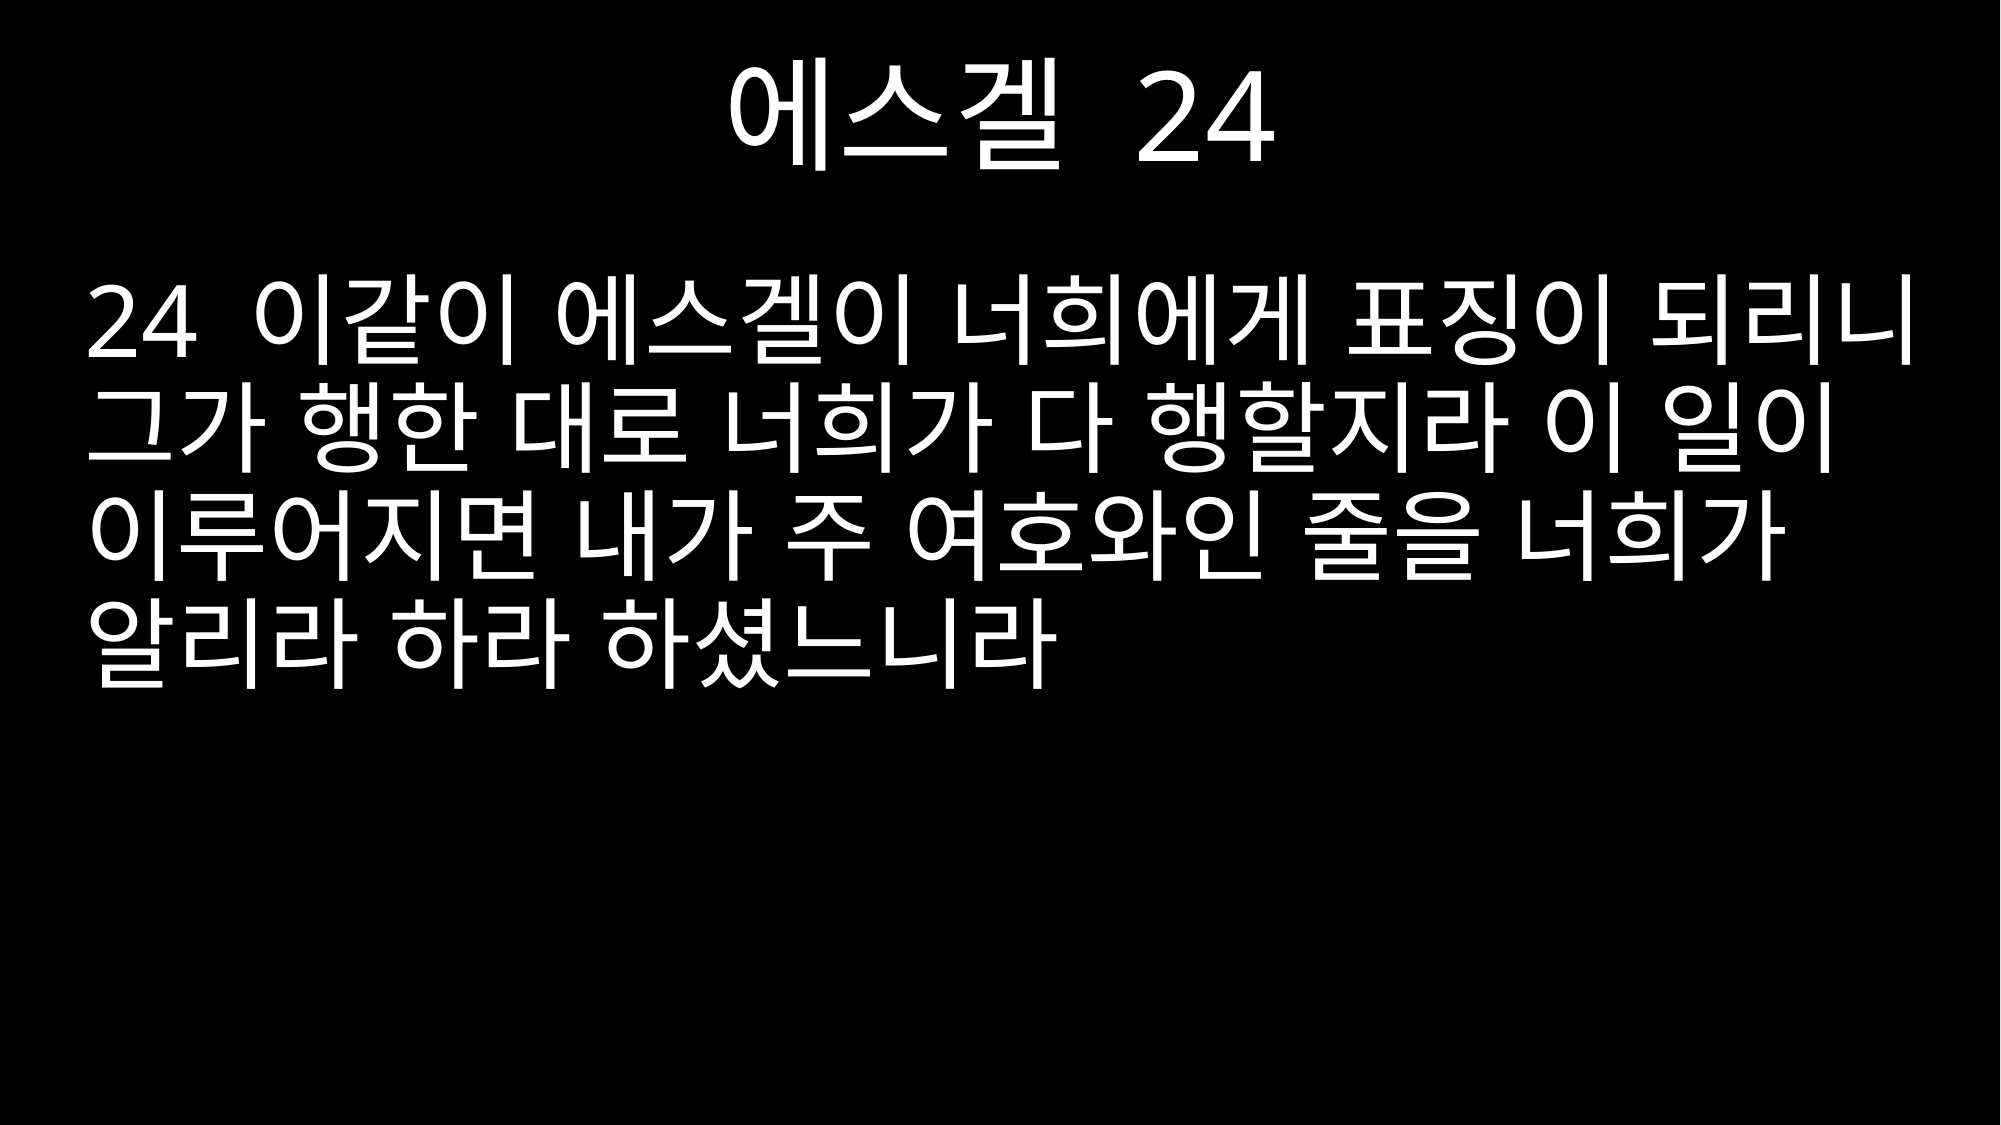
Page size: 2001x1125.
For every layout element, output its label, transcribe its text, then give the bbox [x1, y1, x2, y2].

footer 에스겔 24 [0, 32, 2000, 192]
list 24 이같이 에스겔이 너희에게 표징이 되리니 그가 행한 대로 너희가 다 행할지라 이 일이 이루어지면 내가 주 여호와인 줄을 너희가 알리라 하라 하셨느니라 [69, 263, 1953, 423]
picture [0, 0, 2001, 1125]
